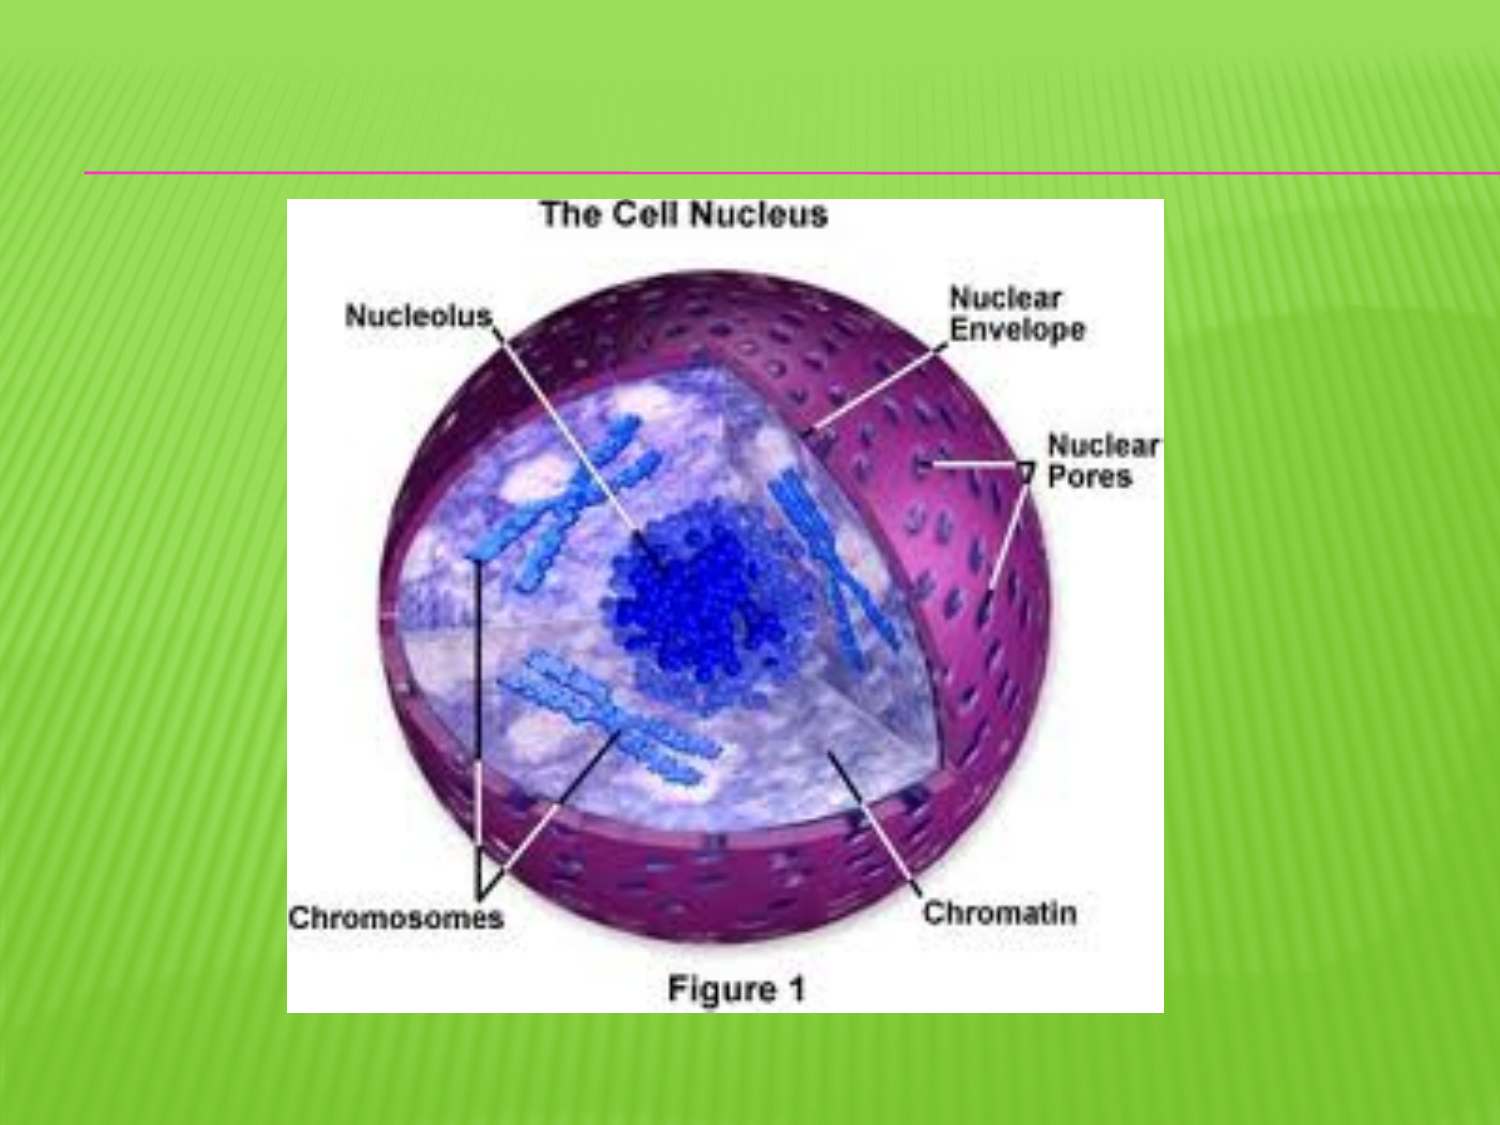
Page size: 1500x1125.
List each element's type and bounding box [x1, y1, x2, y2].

list [287, 199, 1165, 1013]
